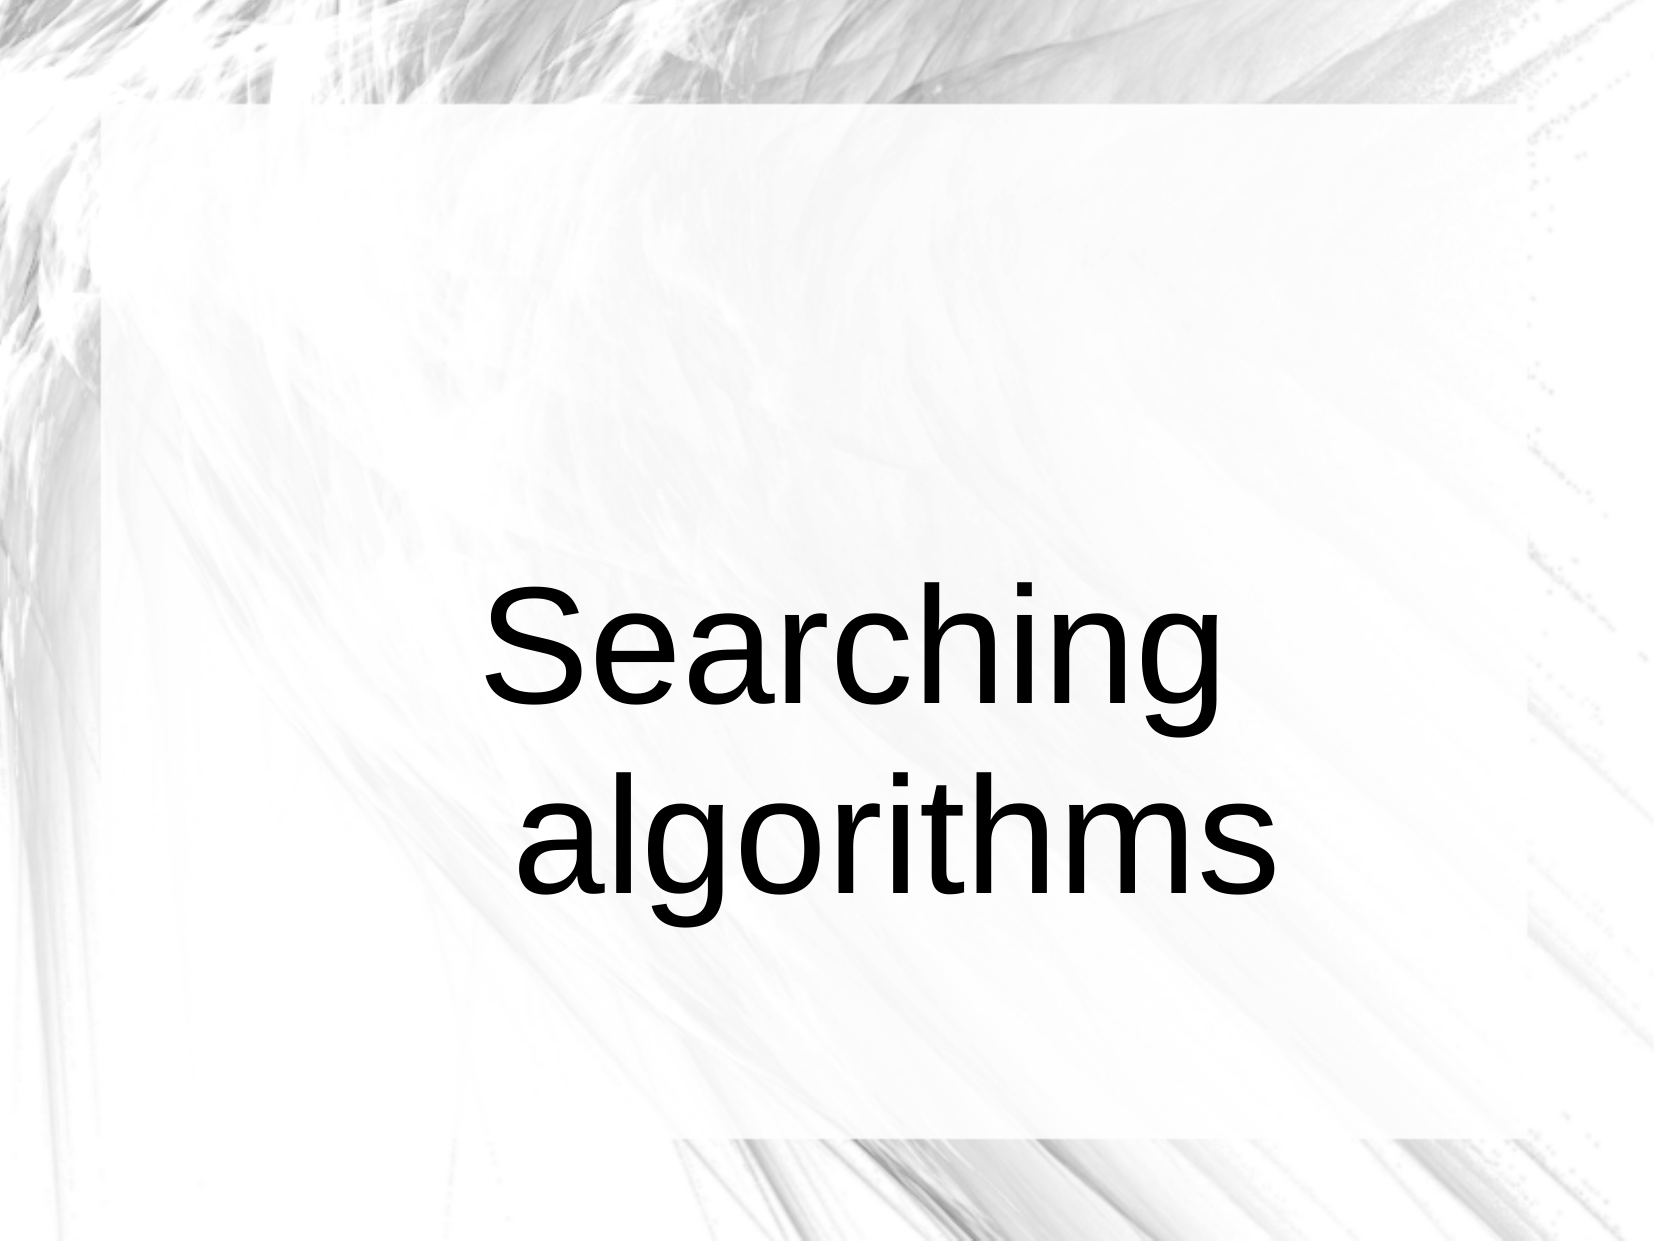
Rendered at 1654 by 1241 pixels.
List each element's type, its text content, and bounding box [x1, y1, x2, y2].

picture [0, 0, 1654, 1241]
list Searching algorithms [118, 319, 1571, 1109]
